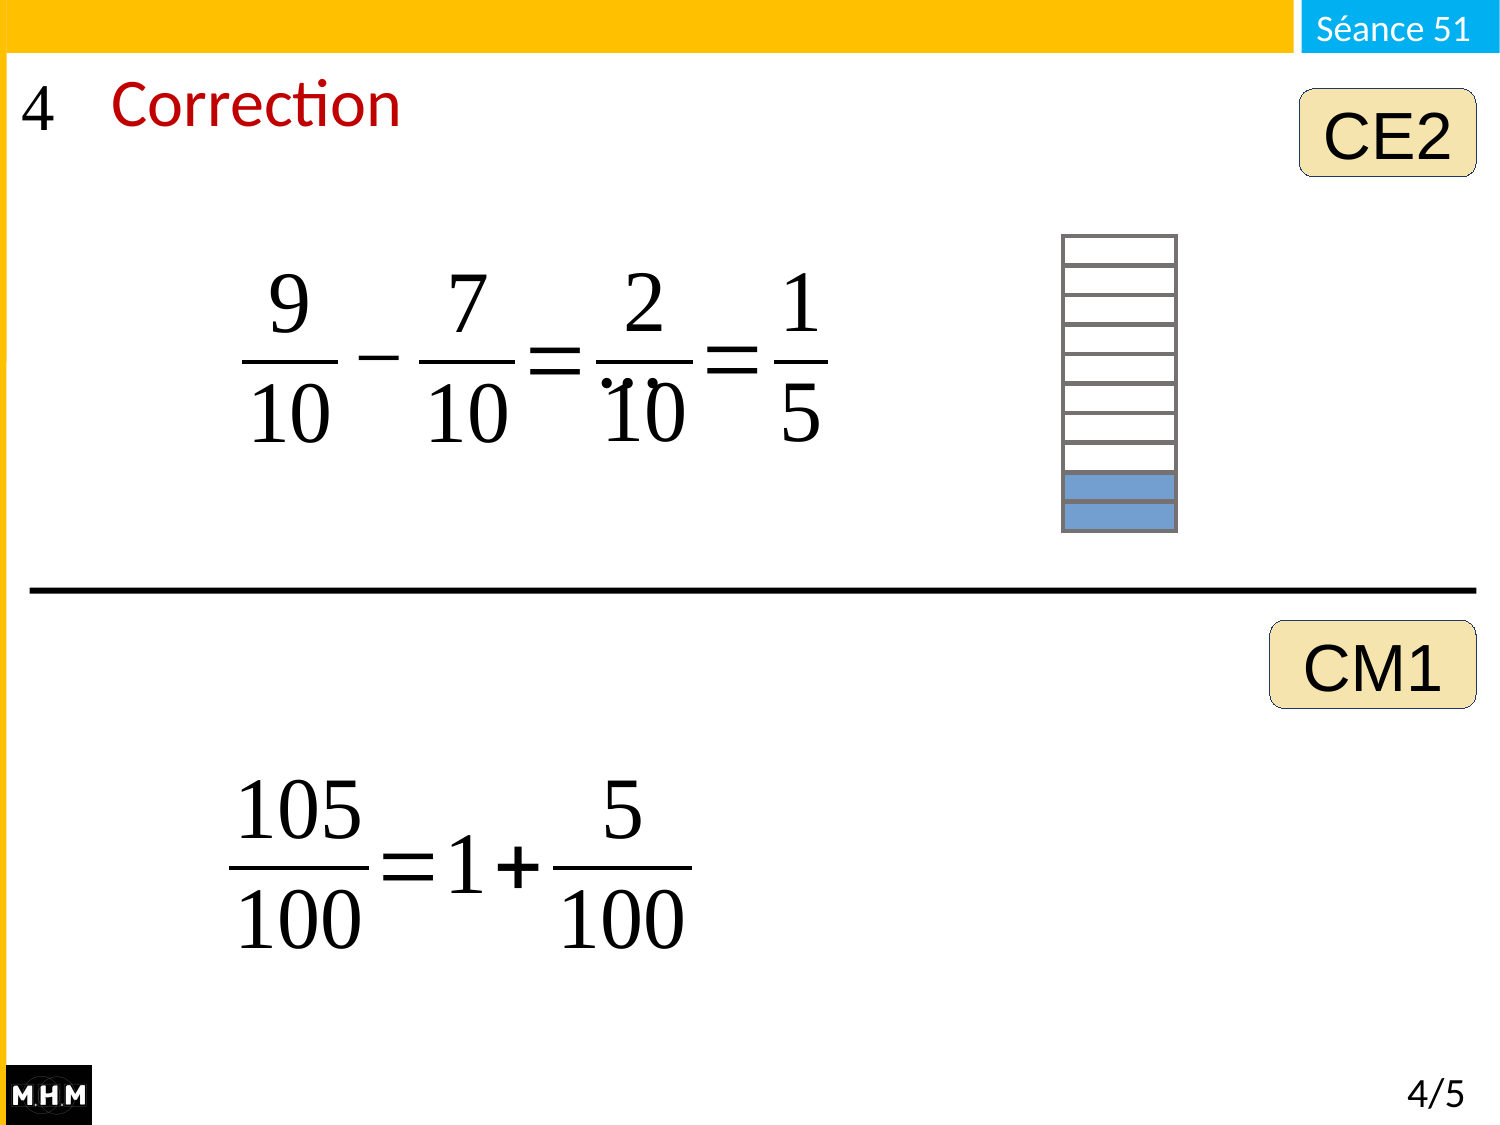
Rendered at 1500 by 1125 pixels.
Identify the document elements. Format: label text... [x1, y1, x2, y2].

text_box CE2 [1299, 88, 1477, 177]
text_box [1062, 235, 1176, 532]
list 4/5 [1373, 1064, 1500, 1125]
text_box CM1 [1269, 620, 1477, 709]
title Correction [96, 60, 1390, 149]
picture [6, 1065, 92, 1125]
